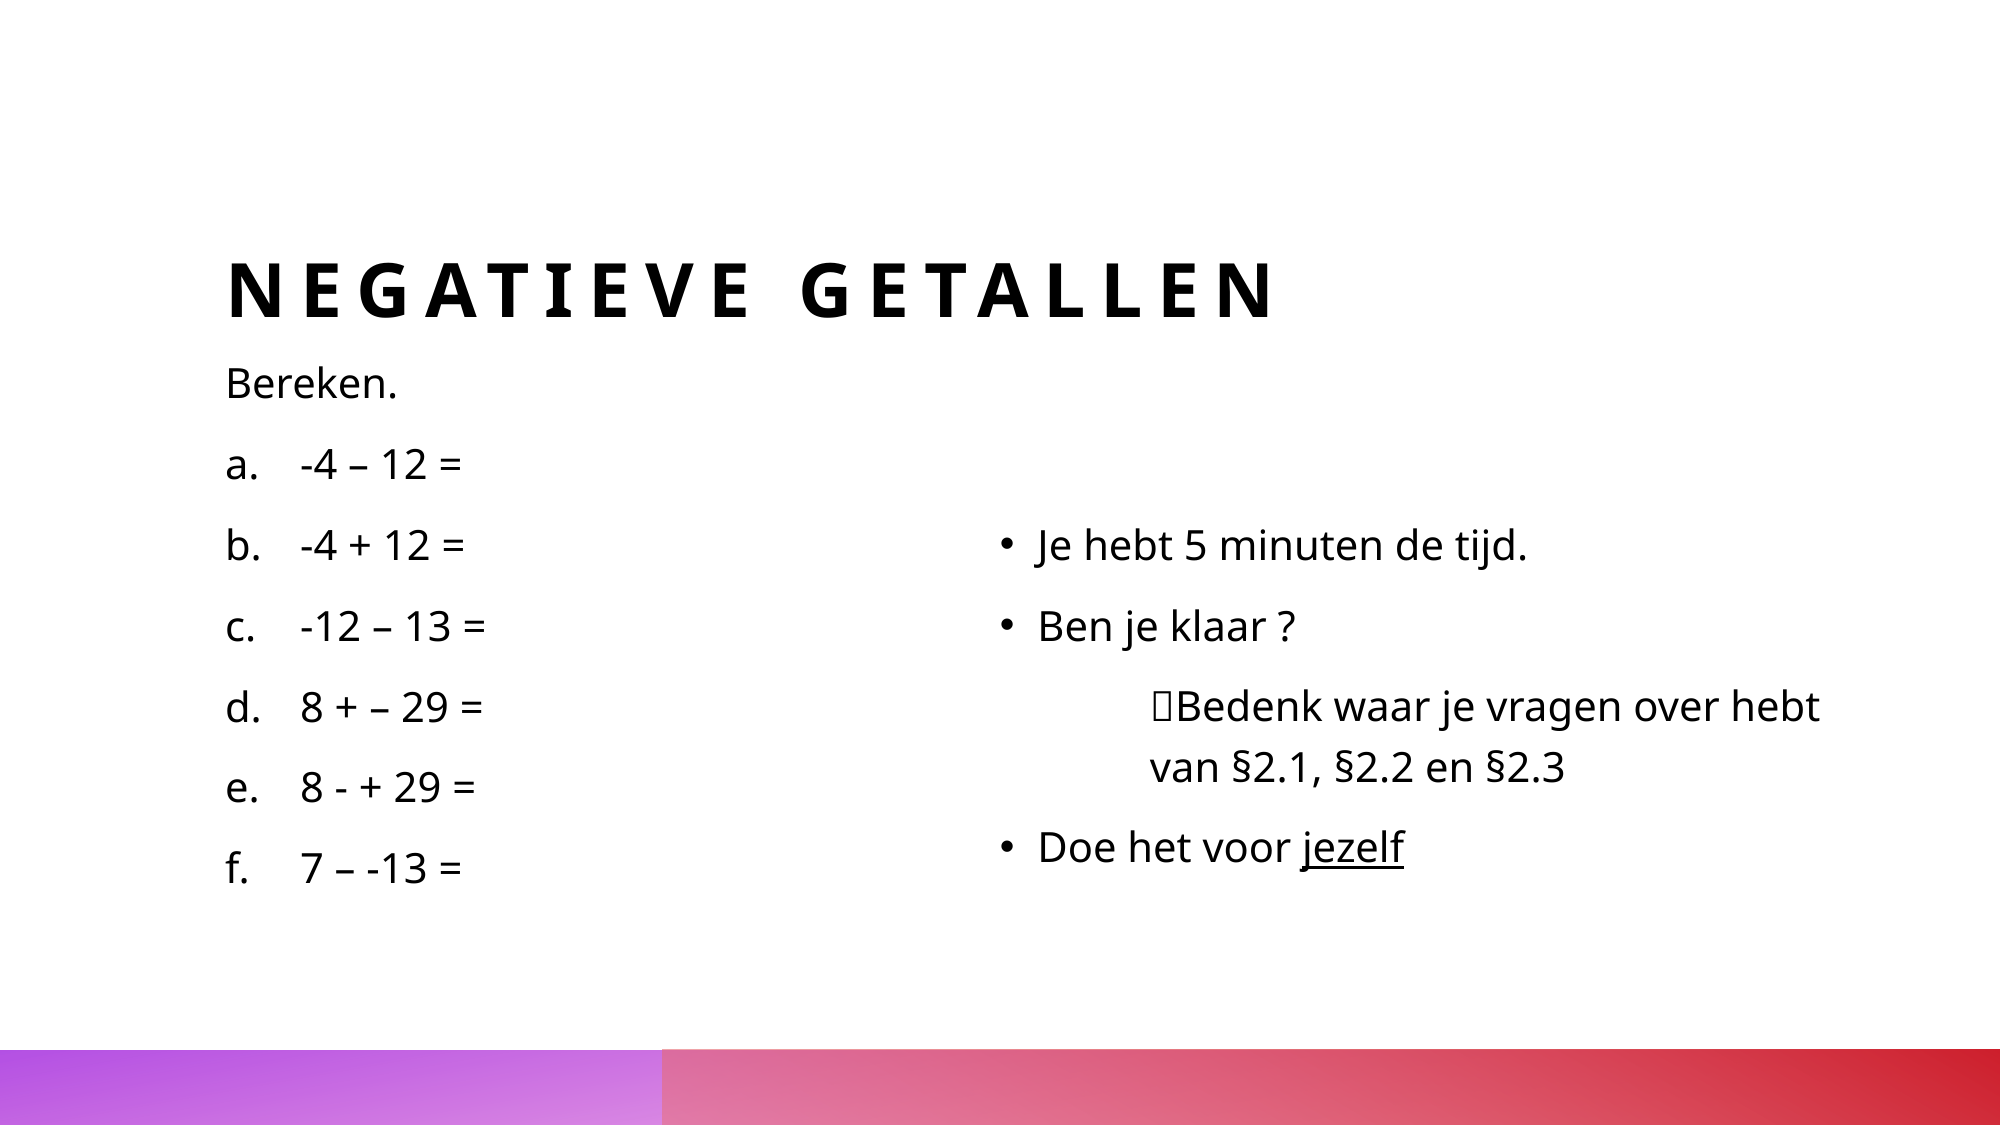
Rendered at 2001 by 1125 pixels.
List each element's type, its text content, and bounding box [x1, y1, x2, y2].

title Negatieve getallen [225, 130, 1905, 333]
list Bereken. -4 – 12 = -4 + 12 = -12 – 13 = 8 + – 29 = 8 - + 29 = 7 – -13 = [225, 346, 699, 996]
text_box Je hebt 5 minuten de tijd. Ben je klaar ? Bedenk waar je vragen over hebt van §2.1, §2.2 en §2.3 Doe het voor jezelf [999, 508, 1847, 886]
